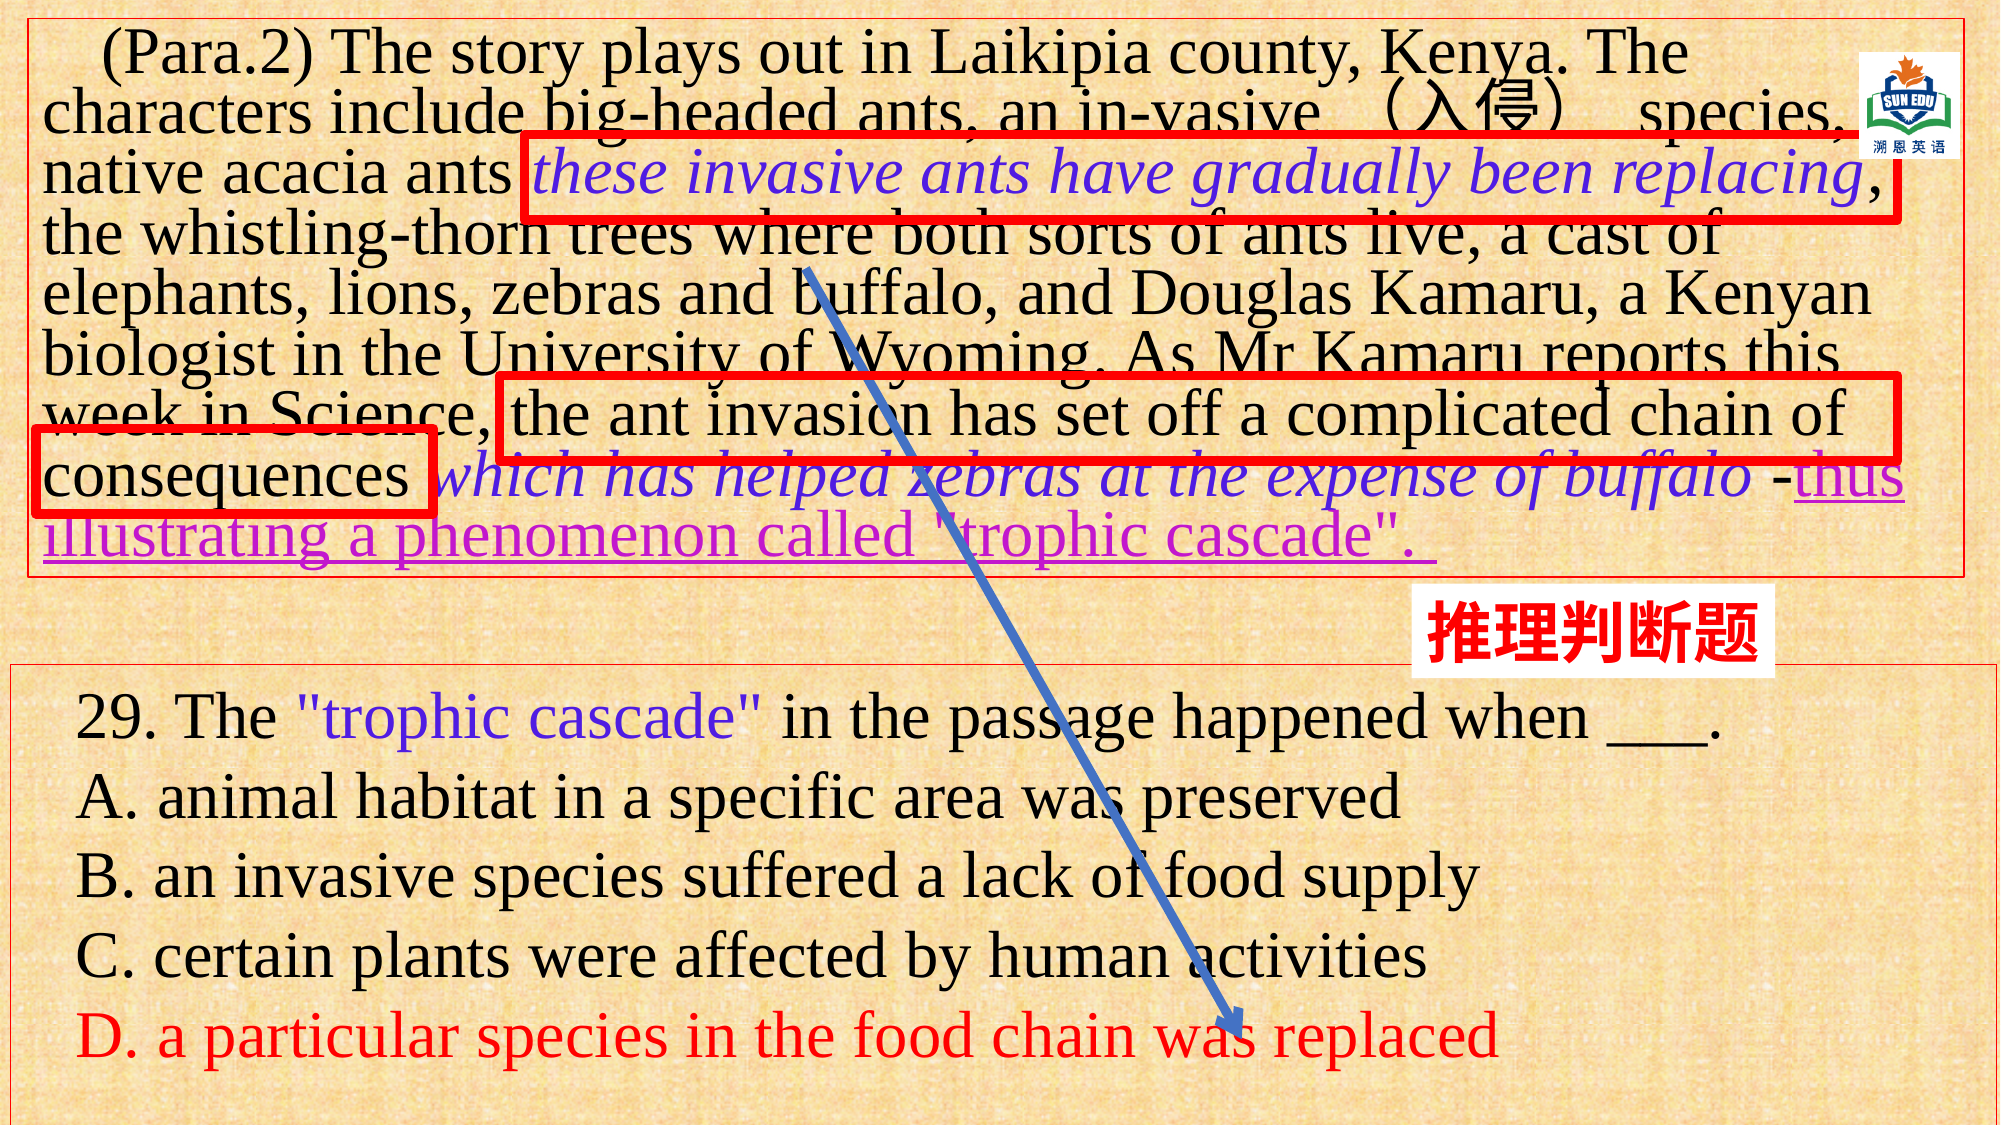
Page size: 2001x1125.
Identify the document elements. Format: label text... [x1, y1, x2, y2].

text_box (Para.2) The story plays out in Laikipia county, Kenya. The characters include big-headed ants, an in-vasive（入侵） species, the native acacia ants these invasive ants have gradually been replacing, the whistling-thorn trees where both sorts of ants live, a cast of elephants, lions, zebras and buffalo, and Douglas Kamaru, a Kenyan biologist in the University of Wyoming. As Mr Kamaru reports this week in Science, the ant invasion has set off a complicated chain of consequences which has helped zebras at the expense of buffalo -thus illustrating a phenomenon called "trophic cascade". [27, 18, 1964, 577]
text_box 推理判断题 [1411, 583, 1776, 679]
text_box [524, 134, 1898, 221]
text_box 29. The "trophic cascade" in the passage happened when ___. A. animal habitat in a specific area was preserved B. an invasive species suffered a lack of food supply C. certain plants were affected by human activities D. a particular species in the food chain was replaced [10, 664, 1997, 1125]
text_box [499, 375, 805, 462]
picture [0, 0, 2001, 1125]
text_box [1242, 375, 1898, 462]
text_box [36, 428, 433, 514]
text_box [805, 268, 1242, 1040]
picture [1859, 52, 1960, 159]
